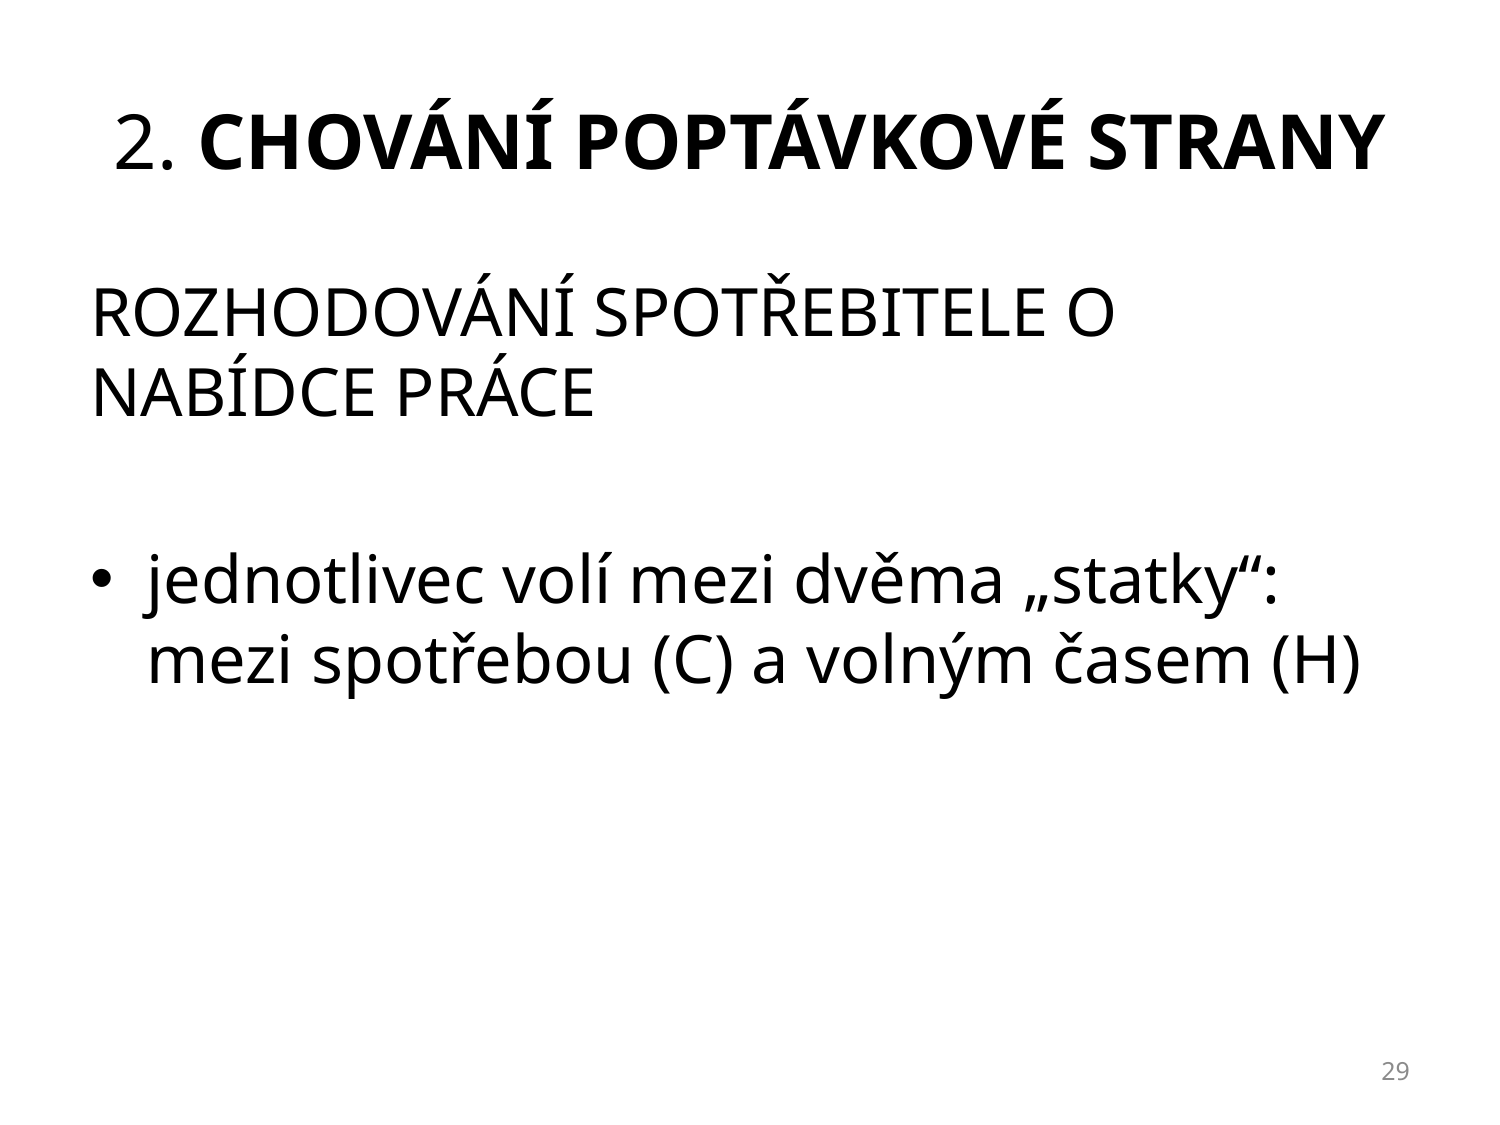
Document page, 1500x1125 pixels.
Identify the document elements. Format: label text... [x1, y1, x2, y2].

list ROZHODOVÁNÍ SPOTŘEBITELE O NABÍDCE PRÁCE jednotlivec volí mezi dvěma „statky“: mezi spotřebou (C) a volným časem (H) [75, 262, 1425, 1005]
title 2. chování poptávkové strany [75, 45, 1425, 233]
slide_number 29 [1074, 1042, 1425, 1103]
